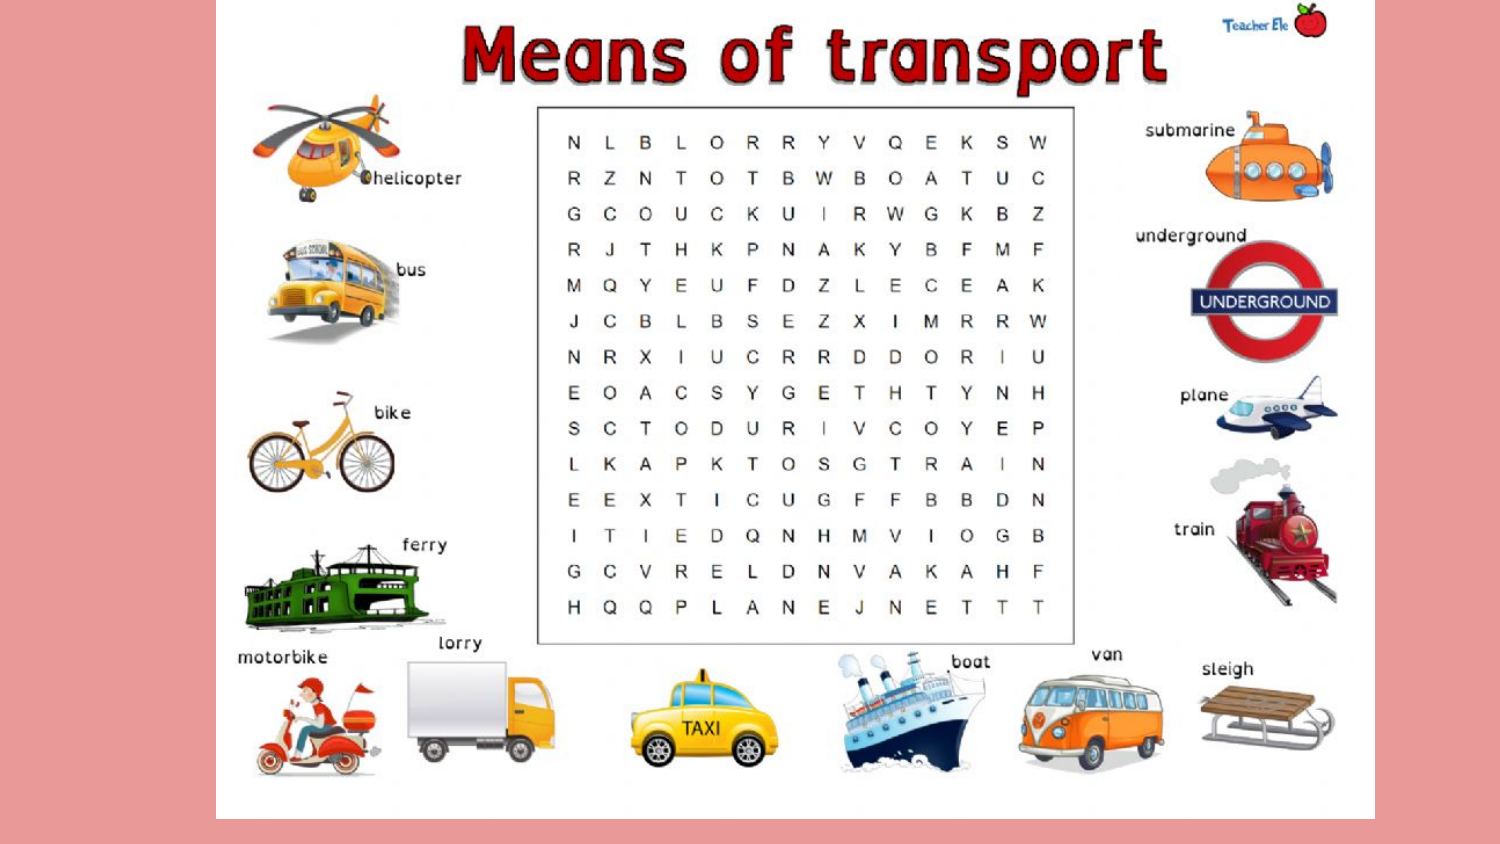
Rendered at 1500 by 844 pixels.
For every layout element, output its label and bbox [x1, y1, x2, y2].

picture [215, 0, 1375, 819]
